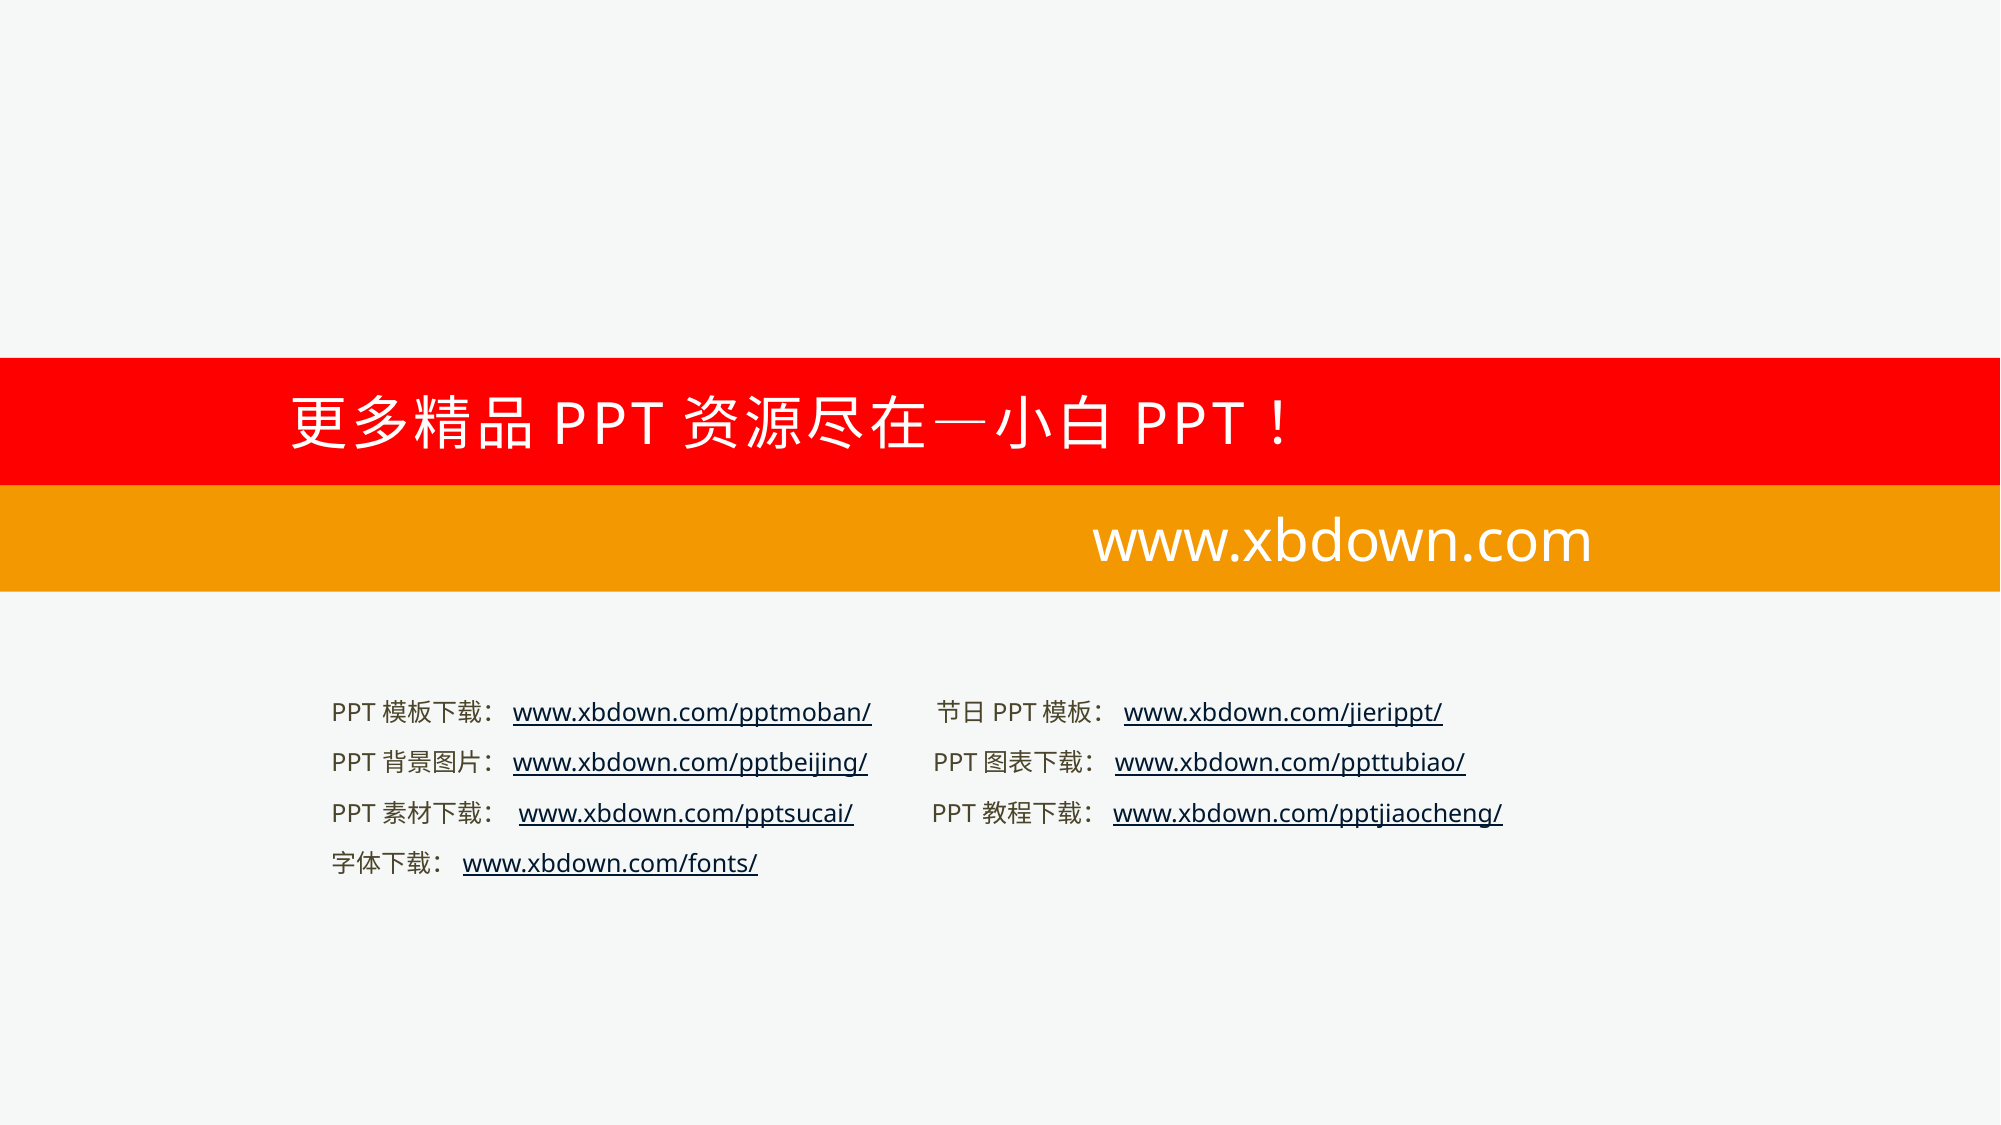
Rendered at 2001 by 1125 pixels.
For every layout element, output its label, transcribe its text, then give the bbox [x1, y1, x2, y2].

text_box PPT模板下载：www.xbdown.com/pptmoban/ 节日PPT模板：www.xbdown.com/jierippt/ PPT背景图片：www.xbdown.com/pptbeijing/ PPT图表下载：www.xbdown.com/ppttubiao/ PPT素材下载： www.xbdown.com/pptsucai/ PPT教程下载：www.xbdown.com/pptjiaocheng/ 字体下载：www.xbdown.com/fonts/ [316, 642, 1688, 920]
text_box 更多精品PPT资源尽在—小白PPT！ [0, 357, 2000, 486]
text_box www.xbdown.com [0, 486, 2000, 593]
